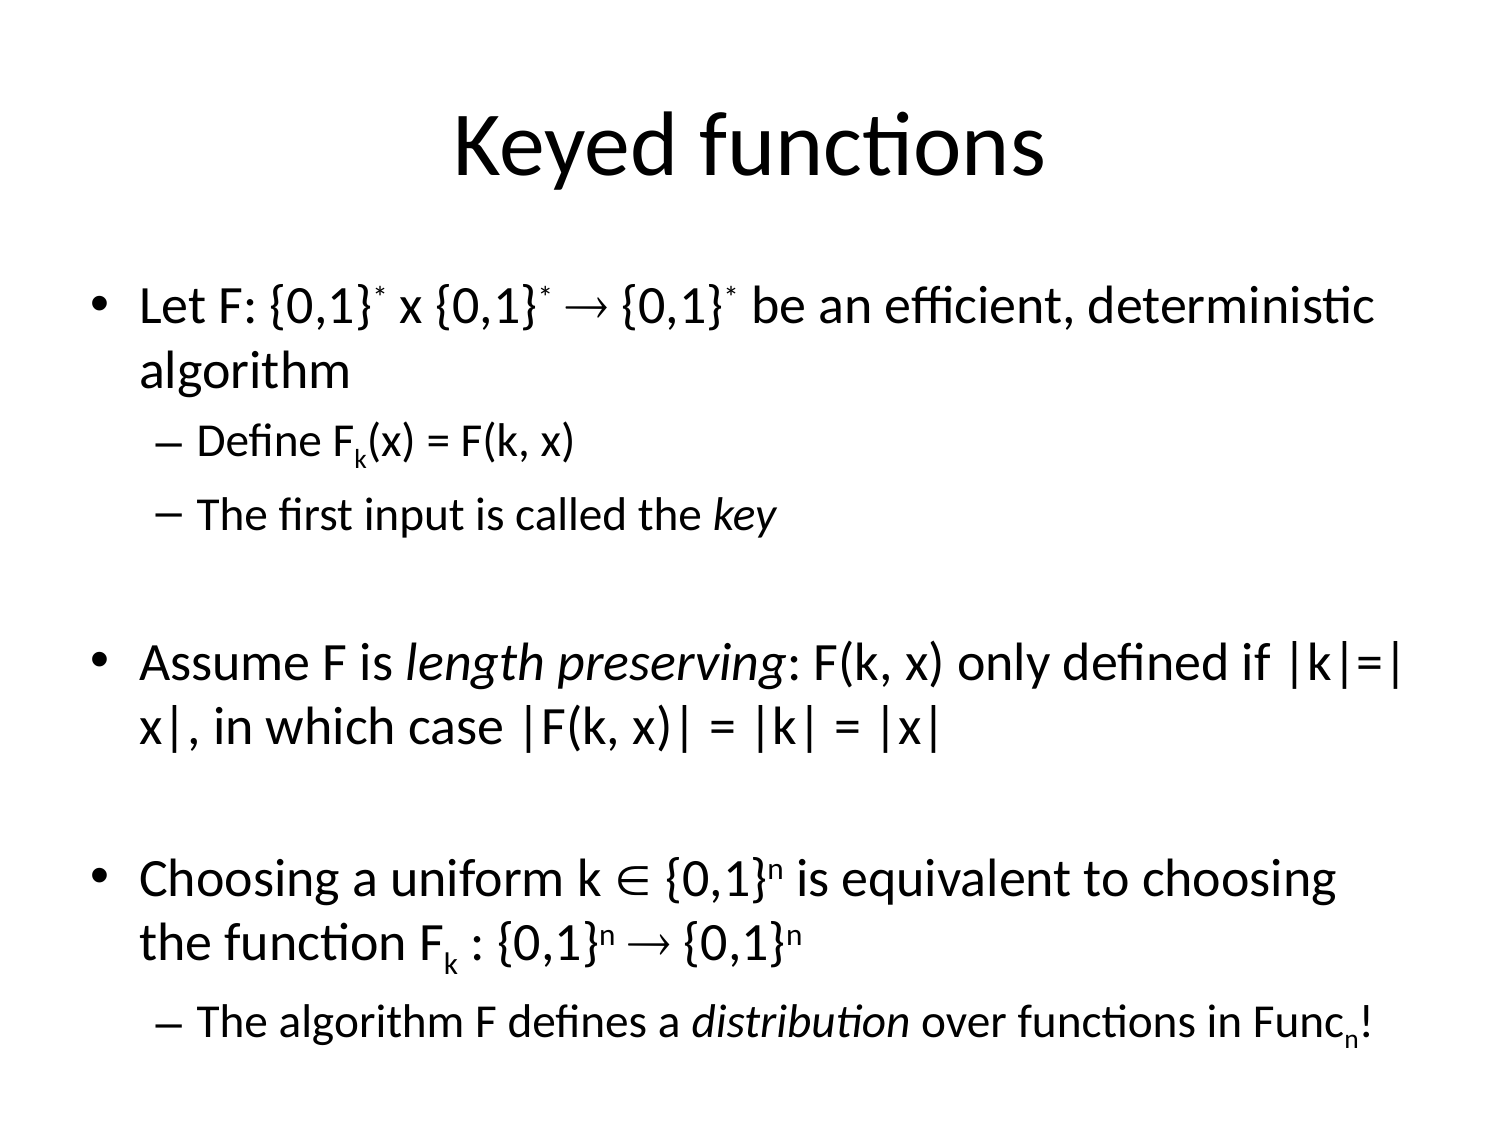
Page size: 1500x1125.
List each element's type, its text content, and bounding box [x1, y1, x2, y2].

title Keyed functions [75, 45, 1425, 233]
list Let F: {0,1}* x {0,1}*  {0,1}* be an efficient, deterministic algorithm Define Fk(x) = F(k, x) The first input is called the key Assume F is length preserving: F(k, x) only defined if |k|=|x|, in which case |F(k, x)| = |k| = |x| Choosing a uniform k  {0,1}n is equivalent to choosing the function Fk : {0,1}n  {0,1}n The algorithm F defines a distribution over functions in Funcn! [75, 262, 1425, 1075]
